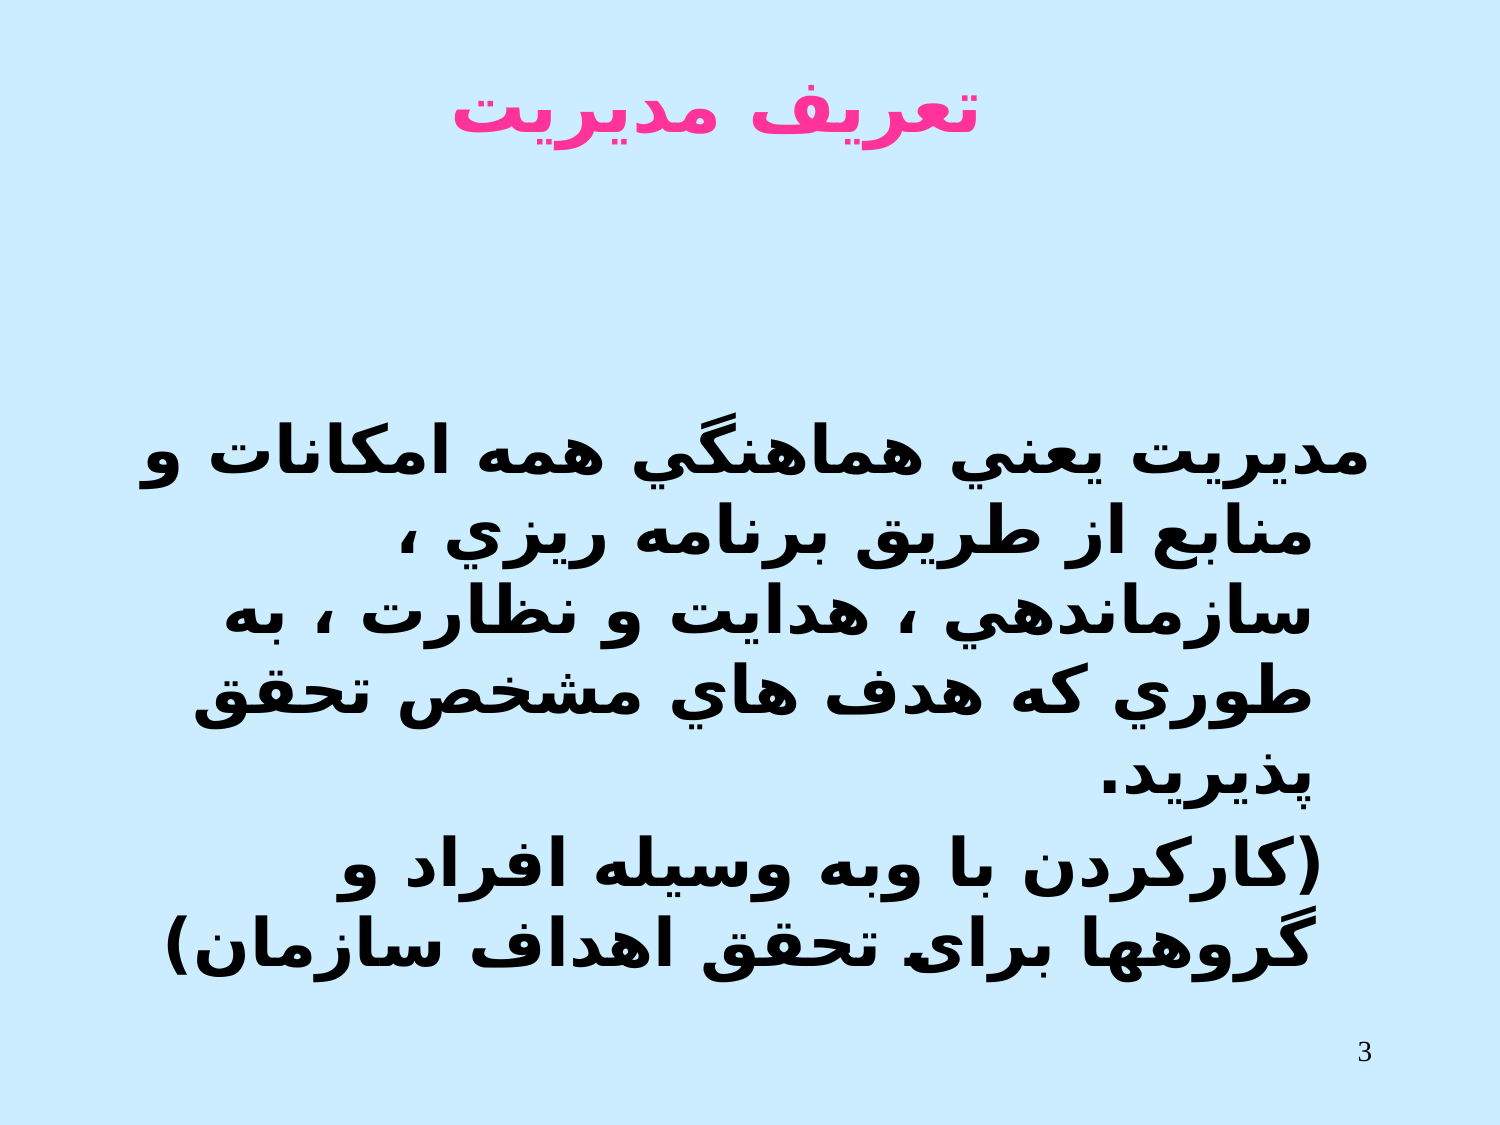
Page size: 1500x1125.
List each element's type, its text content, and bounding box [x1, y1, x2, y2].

list مديريت يعني هماهنگي همه امكانات و منابع از طريق برنامه ريزي ، سازماندهي ، هدايت و نظارت ، به طوري كه هدف هاي مشخص تحقق پذيريد. (کارکردن با وبه وسیله افراد و گروهها برای تحقق اهداف سازمان) [112, 212, 1388, 1001]
text_box تعريف مديريت [435, 49, 998, 155]
slide_number 3 [1074, 1024, 1388, 1101]
